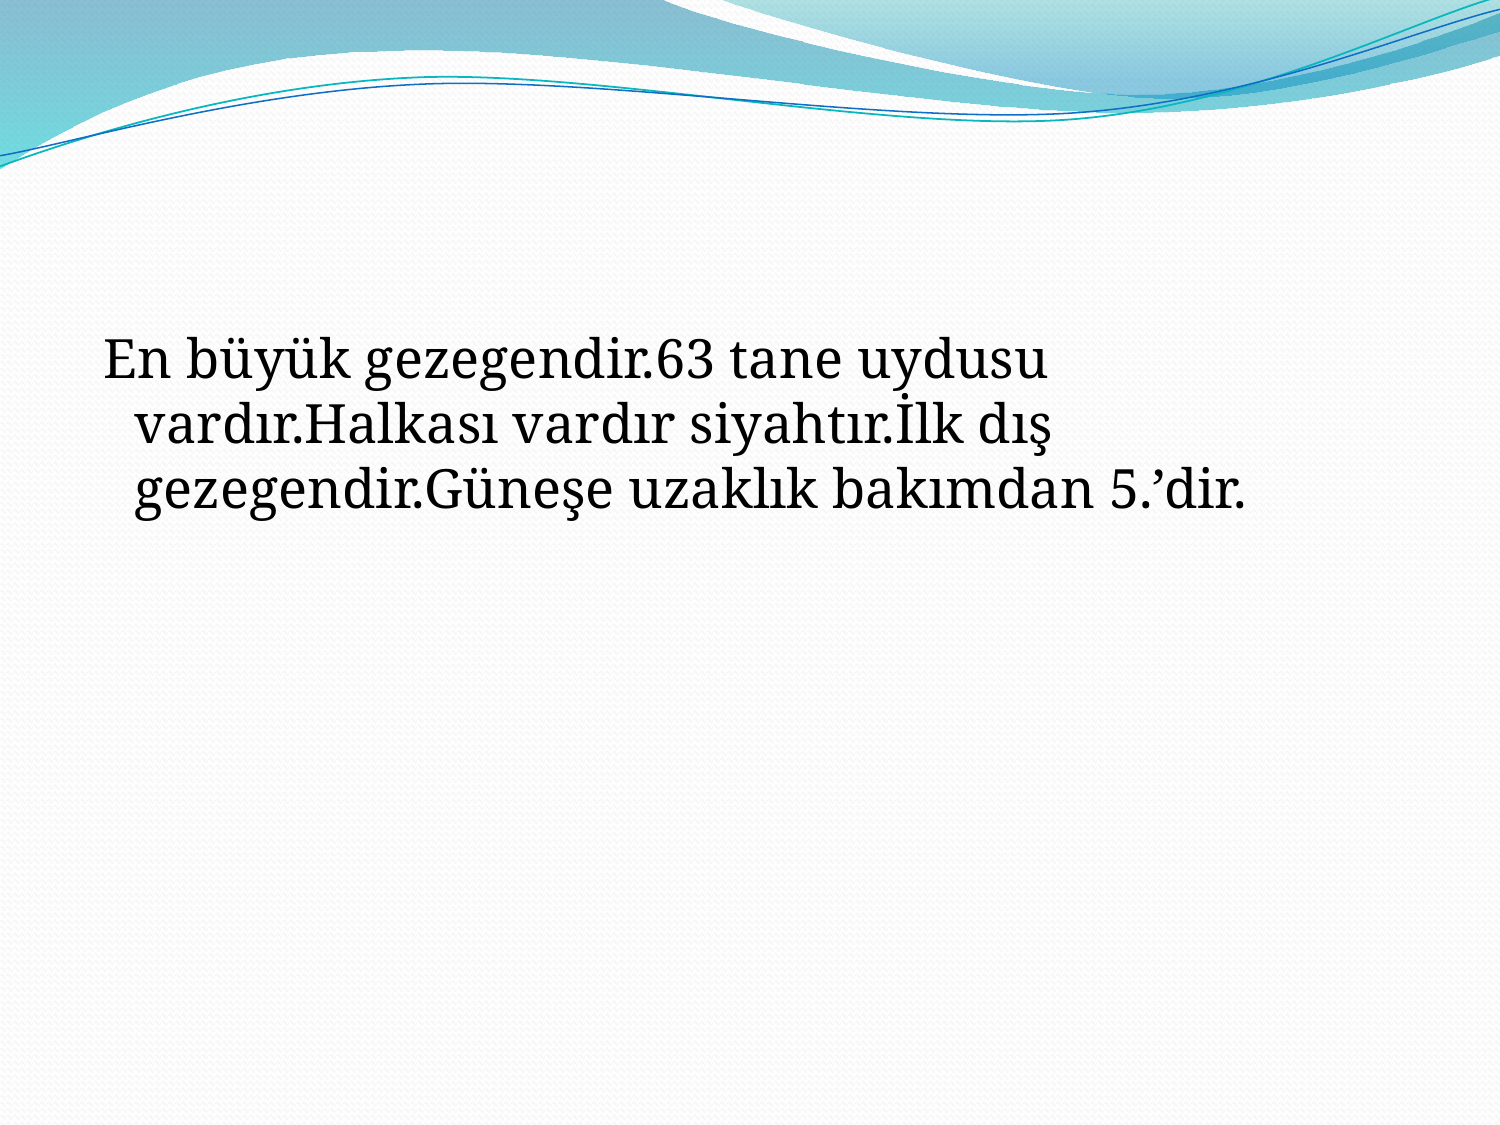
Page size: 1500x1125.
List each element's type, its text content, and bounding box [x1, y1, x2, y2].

list En büyük gezegendir.63 tane uydusu vardır.Halkası vardır siyahtır.İlk dış gezegendir.Güneşe uzaklık bakımdan 5.’dir. [75, 317, 1425, 1038]
